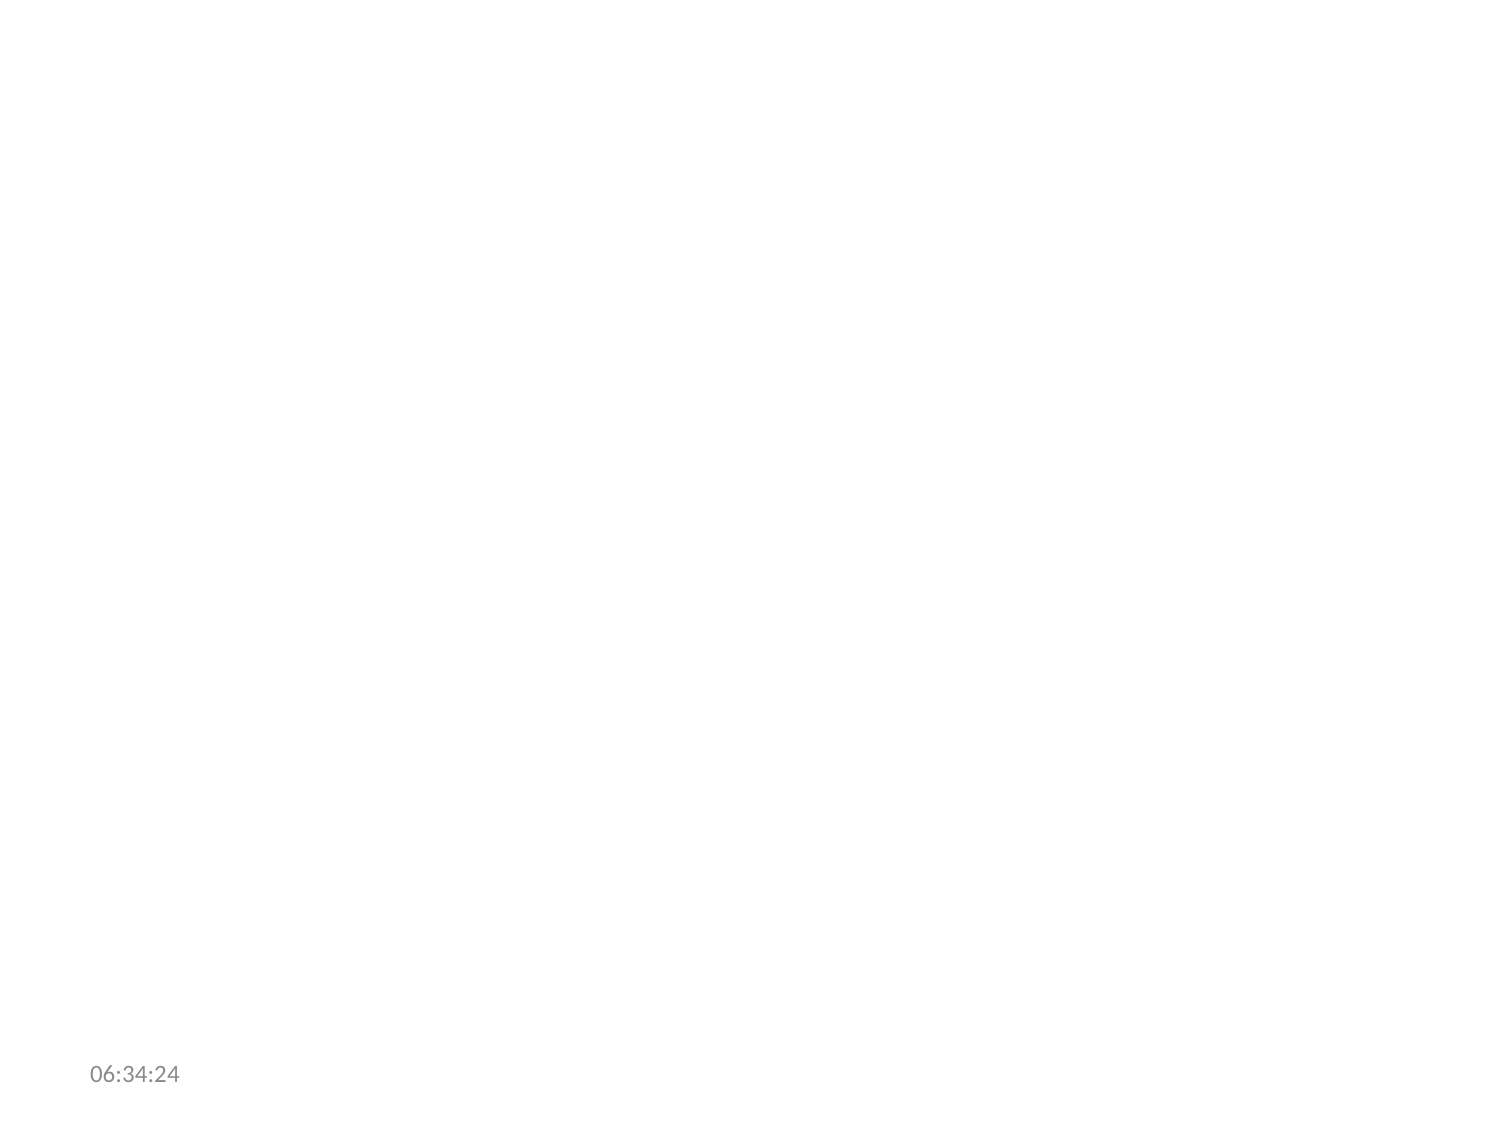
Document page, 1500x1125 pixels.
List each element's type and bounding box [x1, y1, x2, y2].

slide_number [75, 1042, 425, 1103]
